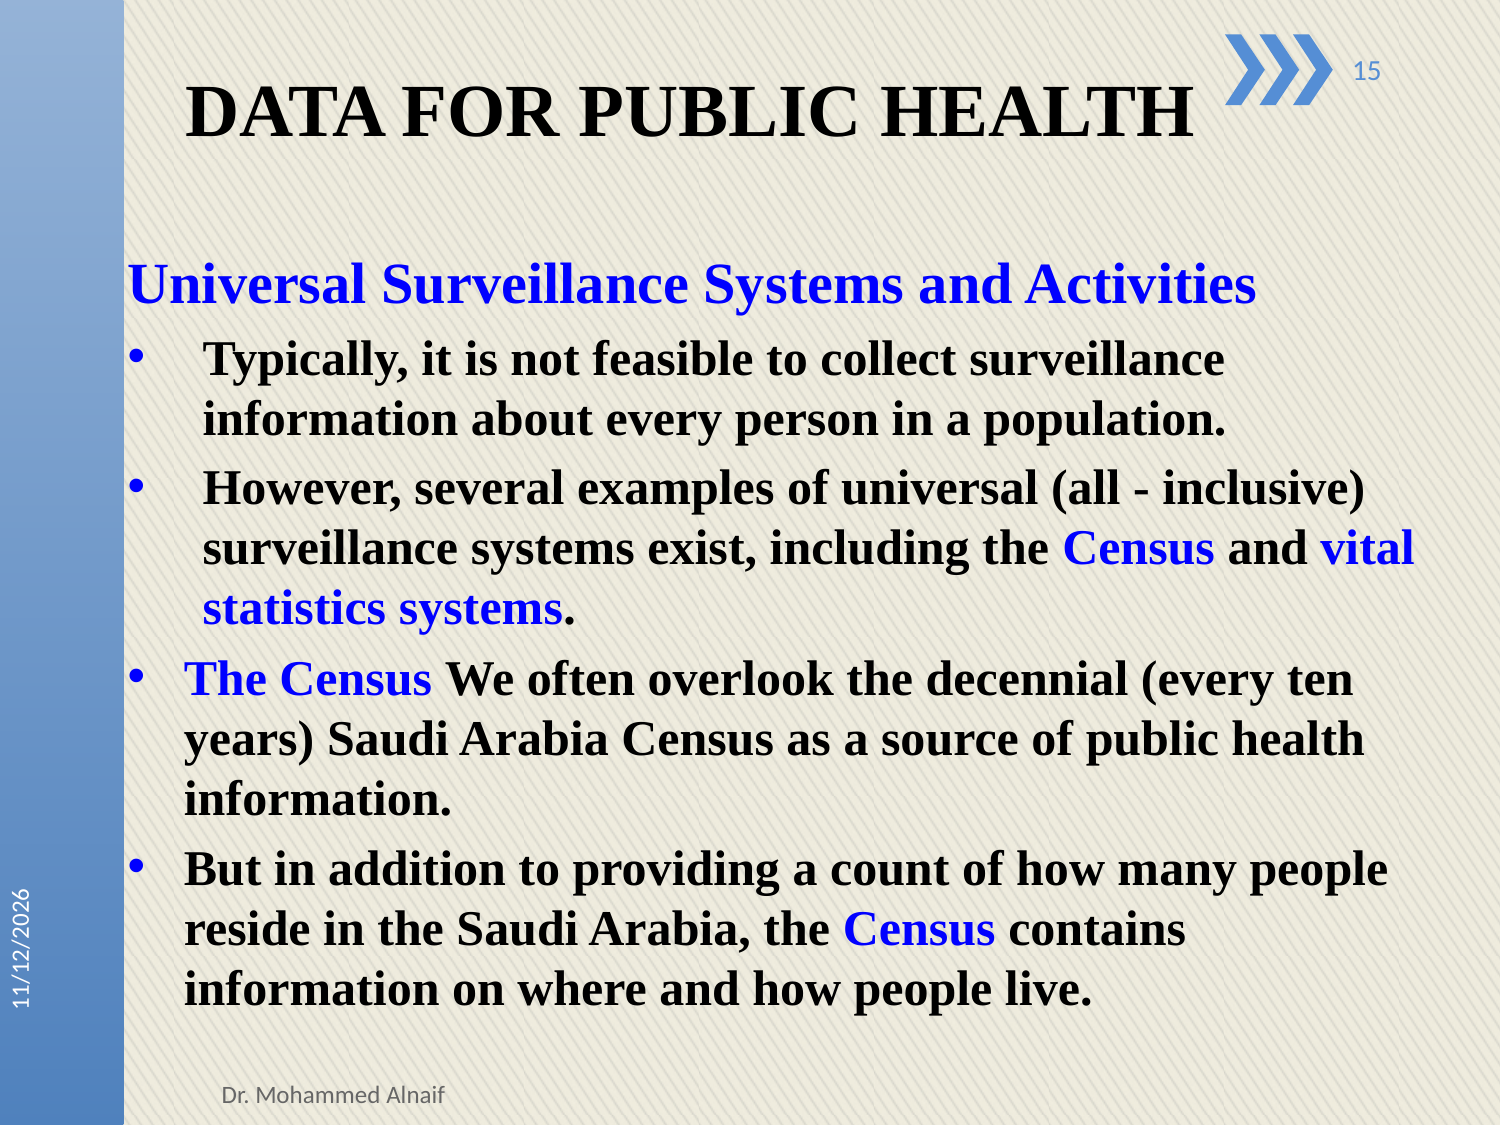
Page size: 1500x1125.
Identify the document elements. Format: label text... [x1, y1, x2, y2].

slide_number 15 [1337, 38, 1466, 99]
title DATA FOR PUBLIC HEALTH [125, 37, 1226, 159]
subtitle Universal Surveillance Systems and Activities Typically, it is not feasible to collect surveillance information about every person in a population. However, several examples of universal (all - inclusive) surveillance systems exist, including the Census and vital statistics systems. The Census We often overlook the decennial (every ten years) Saudi Arabia Census as a source of public health information. But in addition to providing a count of how many people reside in the Saudi Arabia, the Census contains information on where and how people live. [112, 237, 1463, 1038]
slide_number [0, 594, 38, 1026]
footer Dr. Mohammed Alnaif [206, 1074, 1382, 1113]
